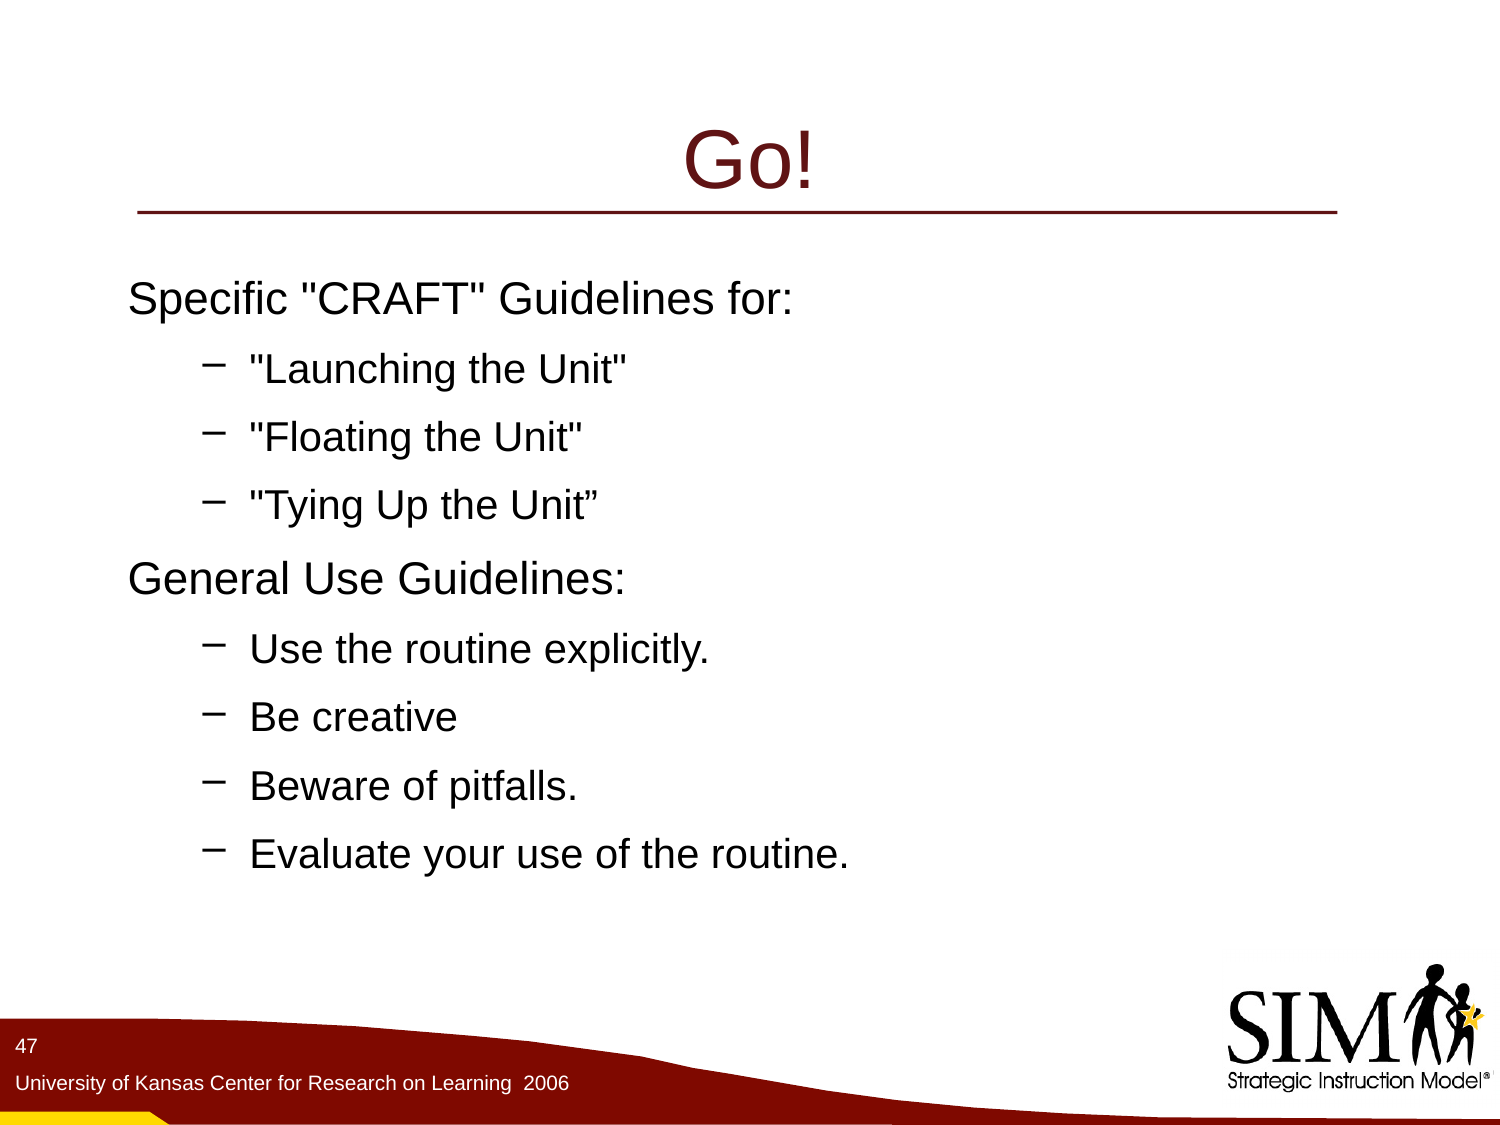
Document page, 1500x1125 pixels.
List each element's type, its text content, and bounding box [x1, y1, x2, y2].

title Go! [112, 74, 1388, 213]
slide_number 47 [0, 1024, 313, 1062]
picture [1222, 949, 1500, 1108]
list Specific "CRAFT" Guidelines for: "Launching the Unit" "Floating the Unit" "Tying Up the Unit” General Use Guidelines: Use the routine explicitly. Be creative Beware of pitfalls. Evaluate your use of the routine. [112, 249, 1388, 901]
footer University of Kansas Center for Research on Learning 2006 [0, 1062, 626, 1101]
